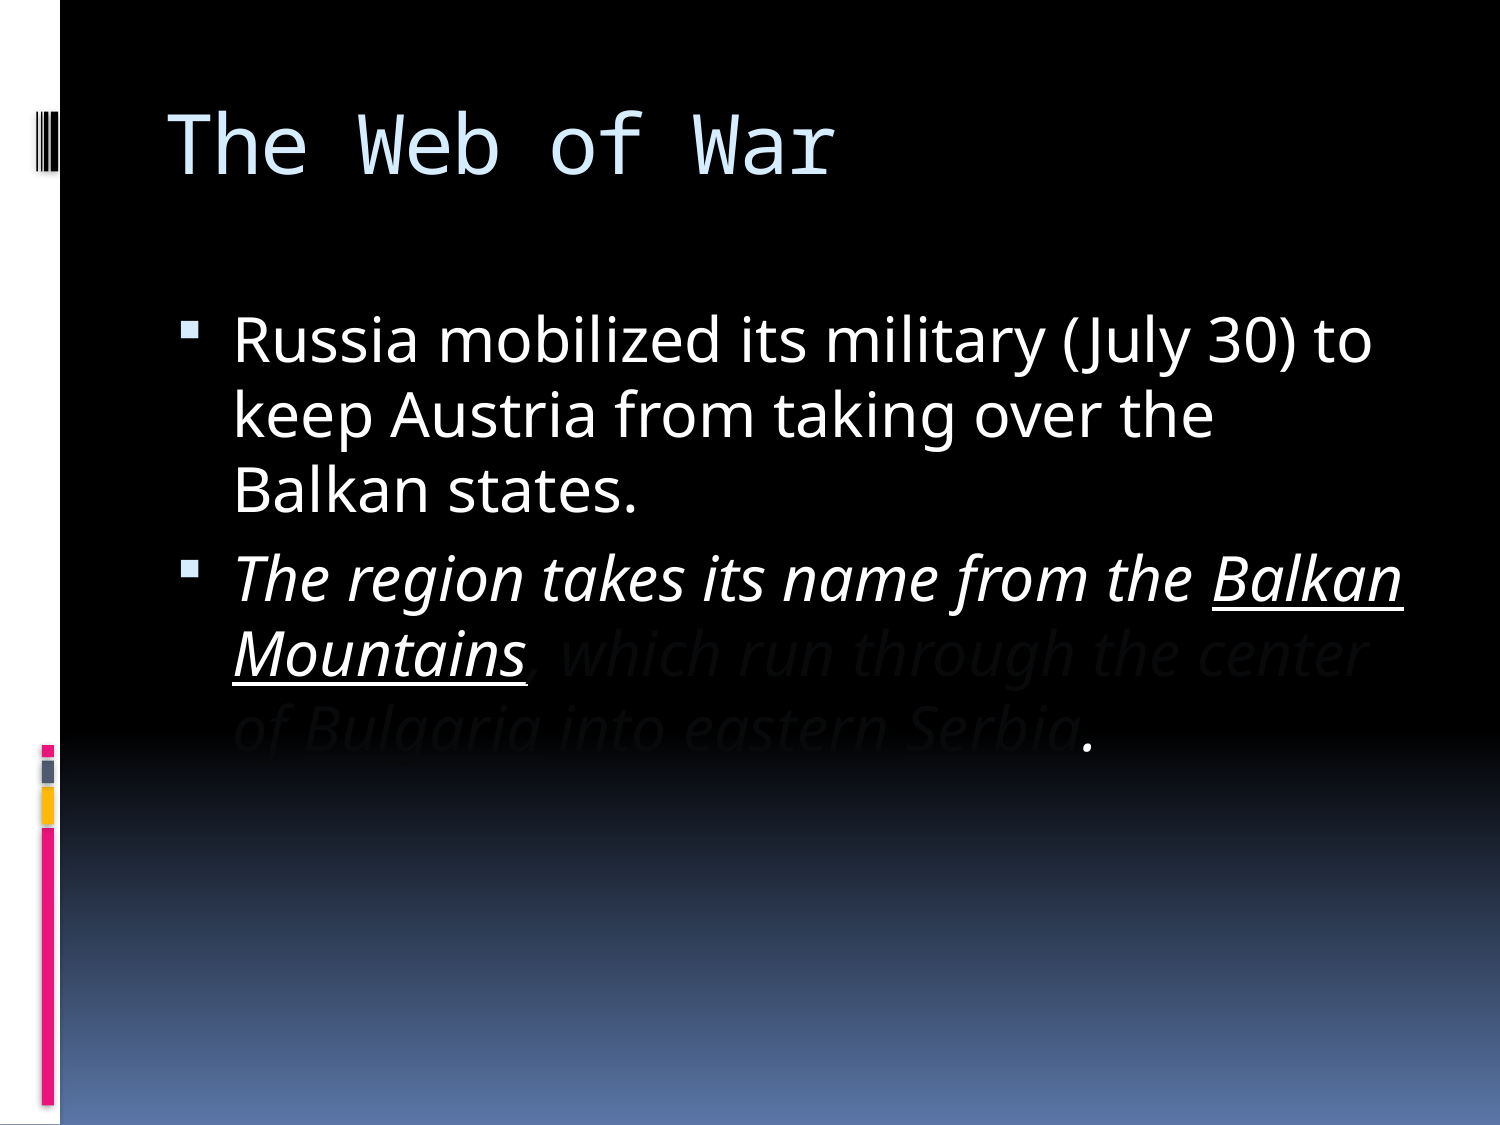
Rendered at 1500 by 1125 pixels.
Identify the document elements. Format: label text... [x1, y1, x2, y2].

list Russia mobilized its military (July 30) to keep Austria from taking over the Balkan states. The region takes its name from the Balkan Mountains, which run through the center of Bulgaria into eastern Serbia. [150, 292, 1425, 1043]
title The Web of War [150, 83, 1425, 234]
